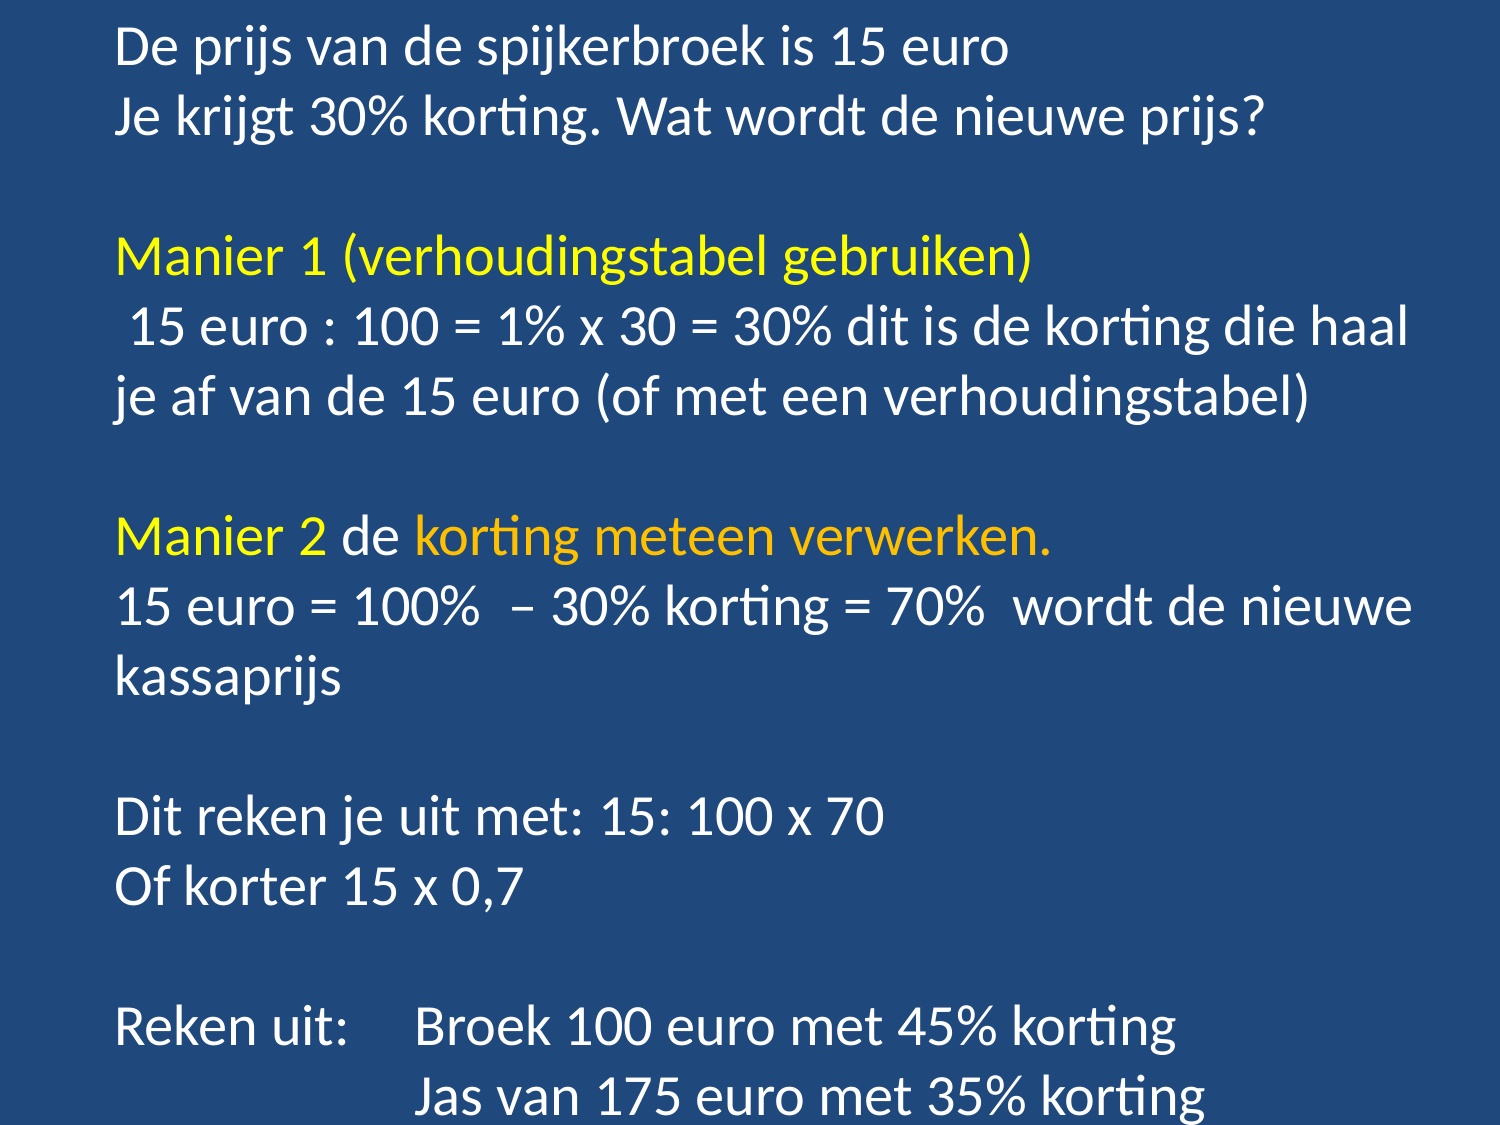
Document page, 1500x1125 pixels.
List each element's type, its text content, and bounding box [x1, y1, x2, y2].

text_box De prijs van de spijkerbroek is 15 euro Je krijgt 30% korting. Wat wordt de nieuwe prijs? Manier 1 (verhoudingstabel gebruiken) 15 euro : 100 = 1% x 30 = 30% dit is de korting die haal je af van de 15 euro (of met een verhoudingstabel) Manier 2 de korting meteen verwerken. 15 euro = 100% – 30% korting = 70% wordt de nieuwe kassaprijs Dit reken je uit met: 15: 100 x 70 Of korter 15 x 0,7 Reken uit: Broek 100 euro met 45% korting Jas van 175 euro met 35% korting [99, 0, 1438, 1125]
